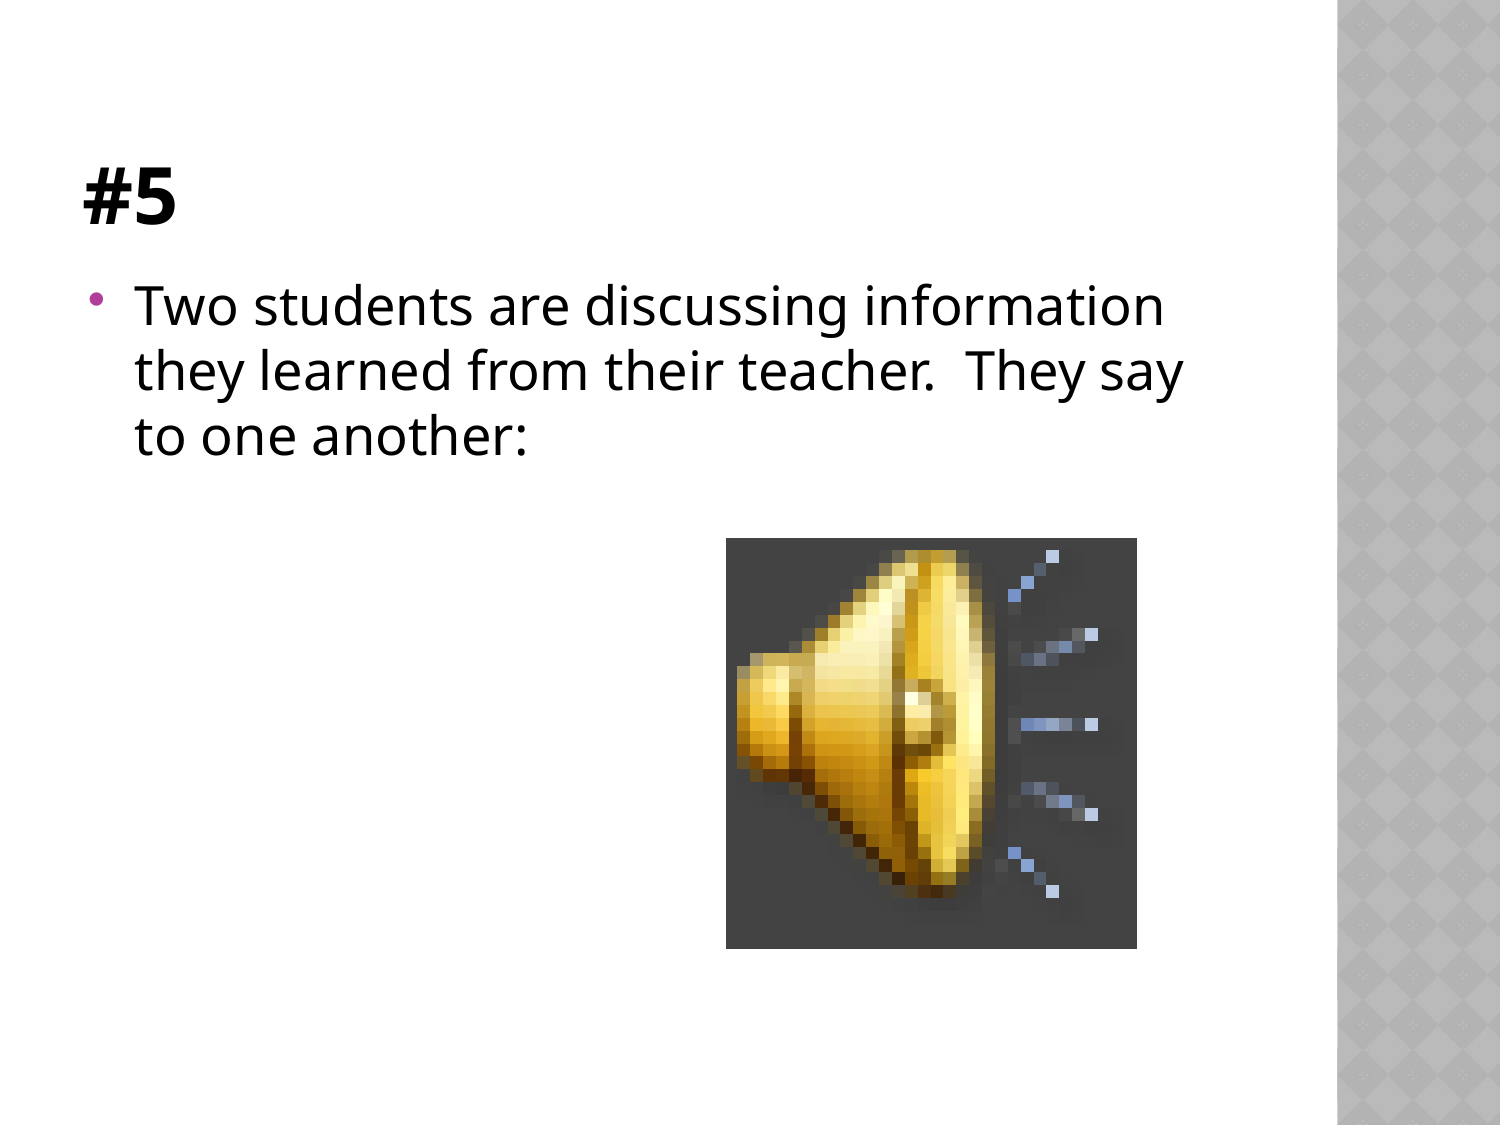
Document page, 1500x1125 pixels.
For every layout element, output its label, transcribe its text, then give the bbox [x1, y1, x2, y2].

title #5 [75, 52, 1263, 240]
list Two students are discussing information they learned from their teacher. They say to one another: [75, 264, 1263, 1059]
picture [724, 537, 1138, 951]
